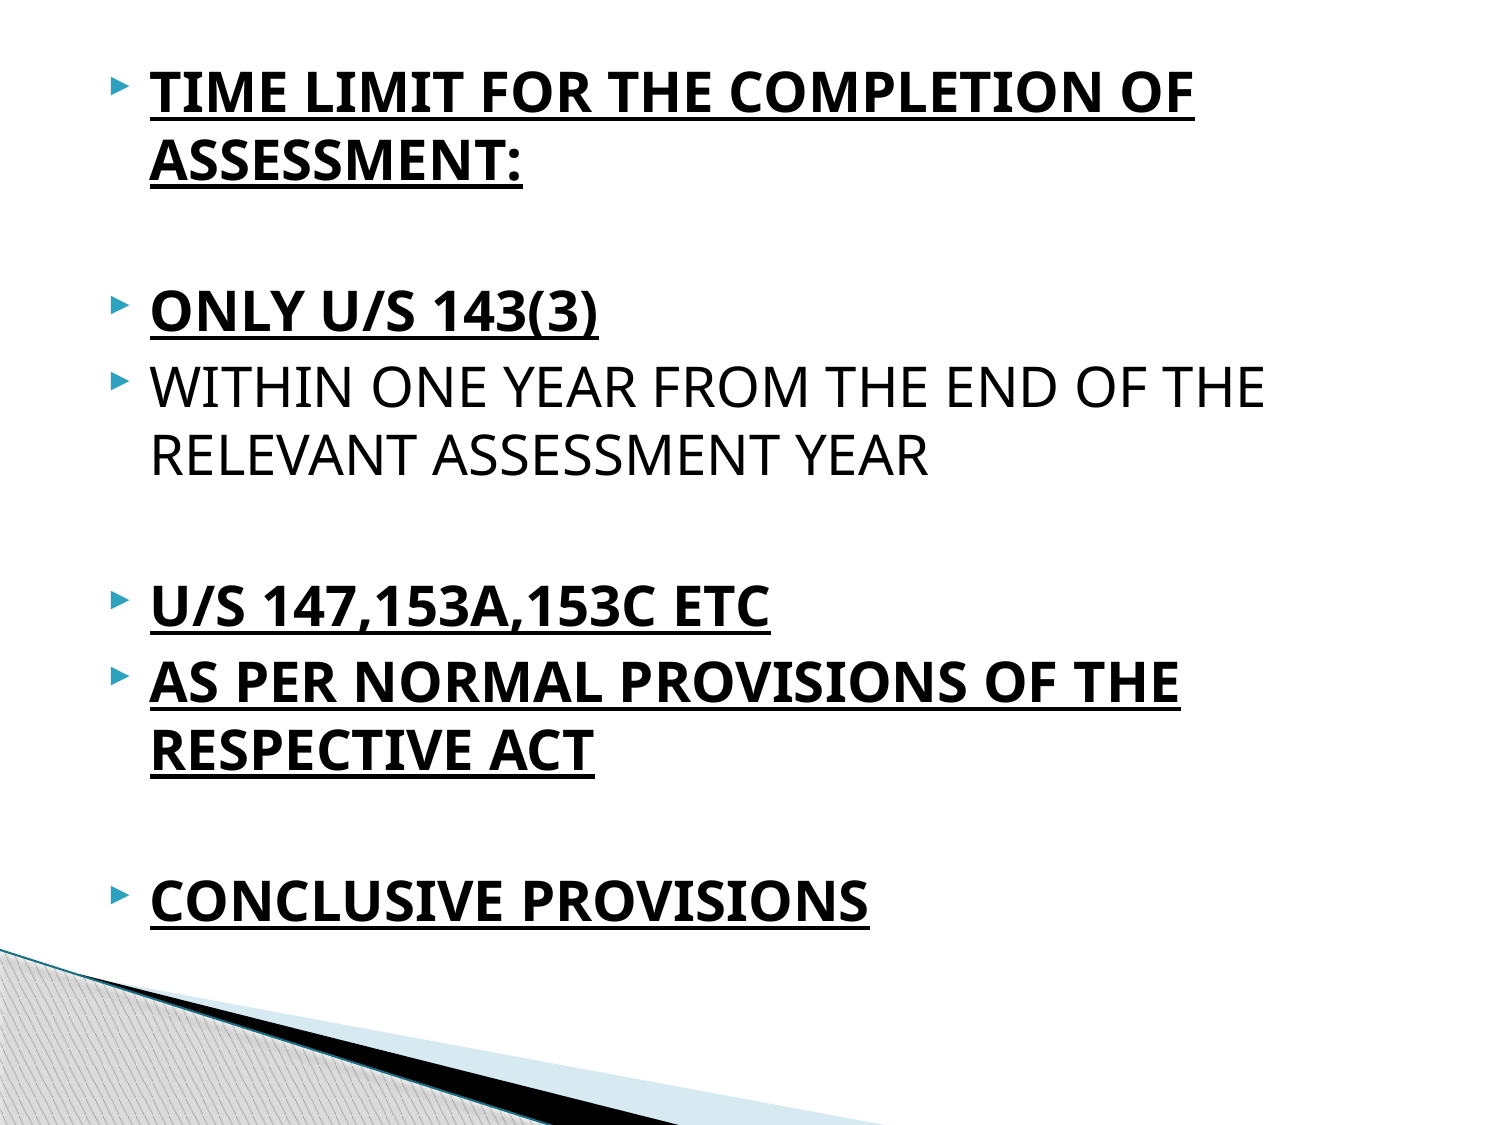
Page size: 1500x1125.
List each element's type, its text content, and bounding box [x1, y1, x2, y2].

list TIME LIMIT FOR THE COMPLETION OF ASSESSMENT: ONLY U/S 143(3) WITHIN ONE YEAR FROM THE END OF THE RELEVANT ASSESSMENT YEAR U/S 147,153A,153C ETC AS PER NORMAL PROVISIONS OF THE RESPECTIVE ACT CONCLUSIVE PROVISIONS [75, 49, 1460, 986]
